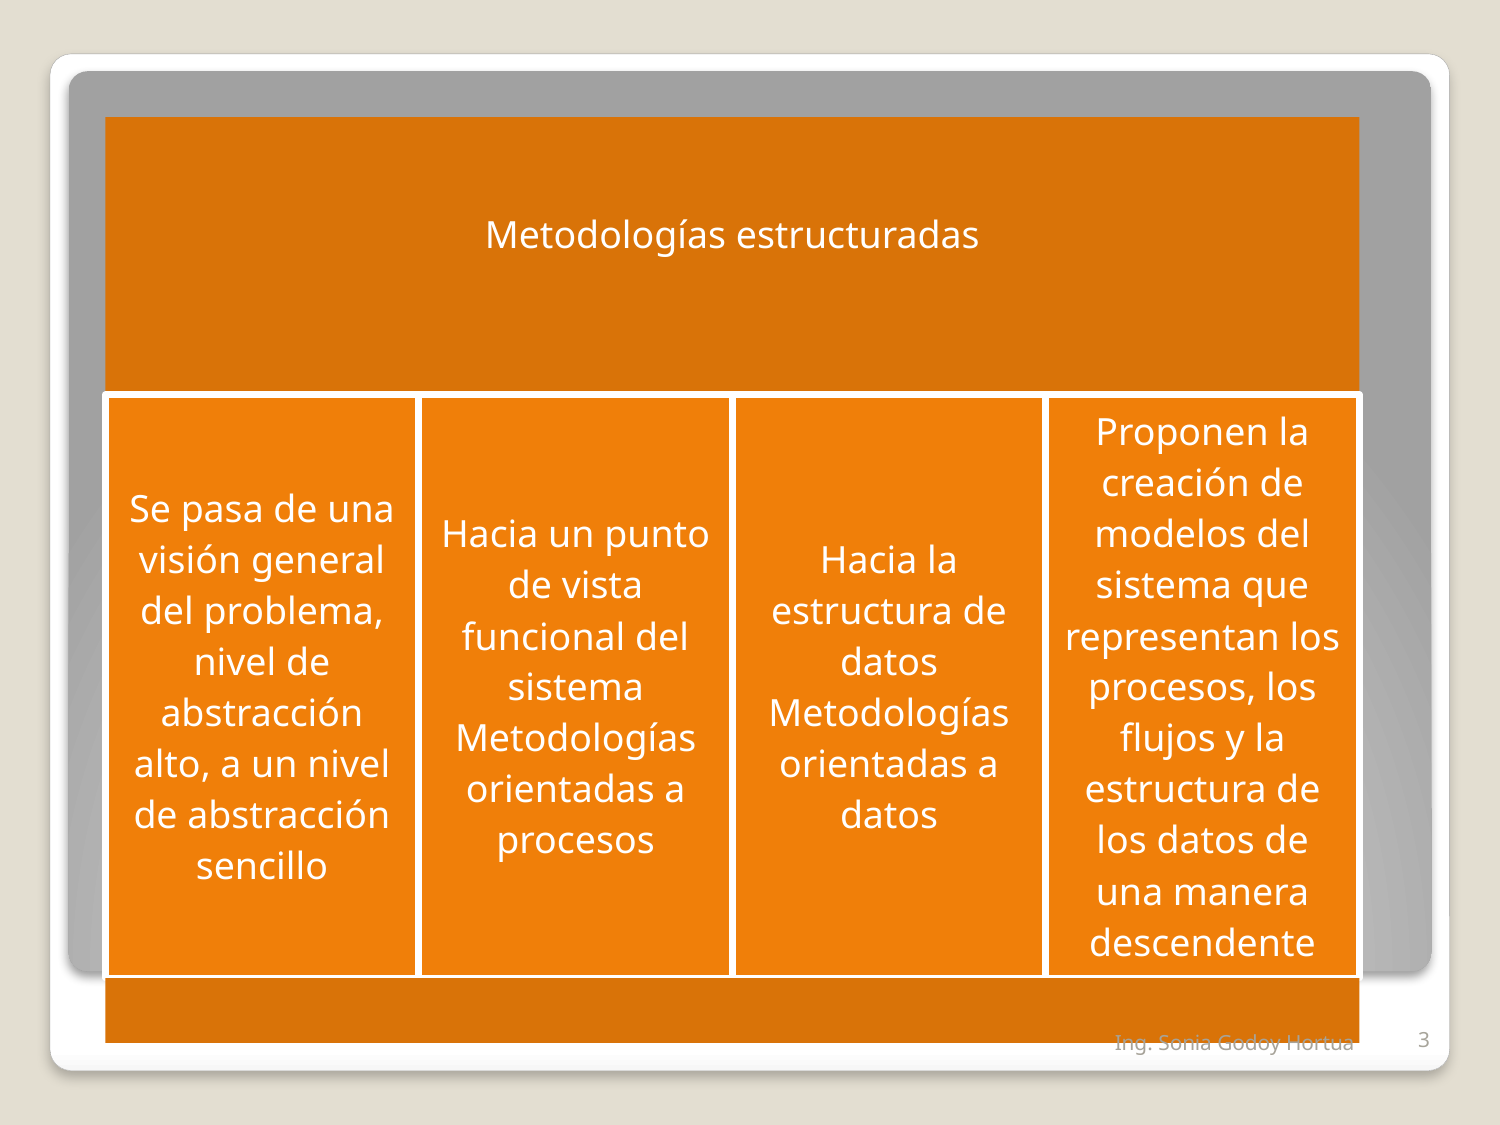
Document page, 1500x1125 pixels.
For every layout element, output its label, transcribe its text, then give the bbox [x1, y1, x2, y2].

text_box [105, 116, 1360, 1044]
footer Ing. Sonia Godoy Hortua [994, 1002, 1370, 1063]
slide_number 3 [1370, 1002, 1445, 1063]
